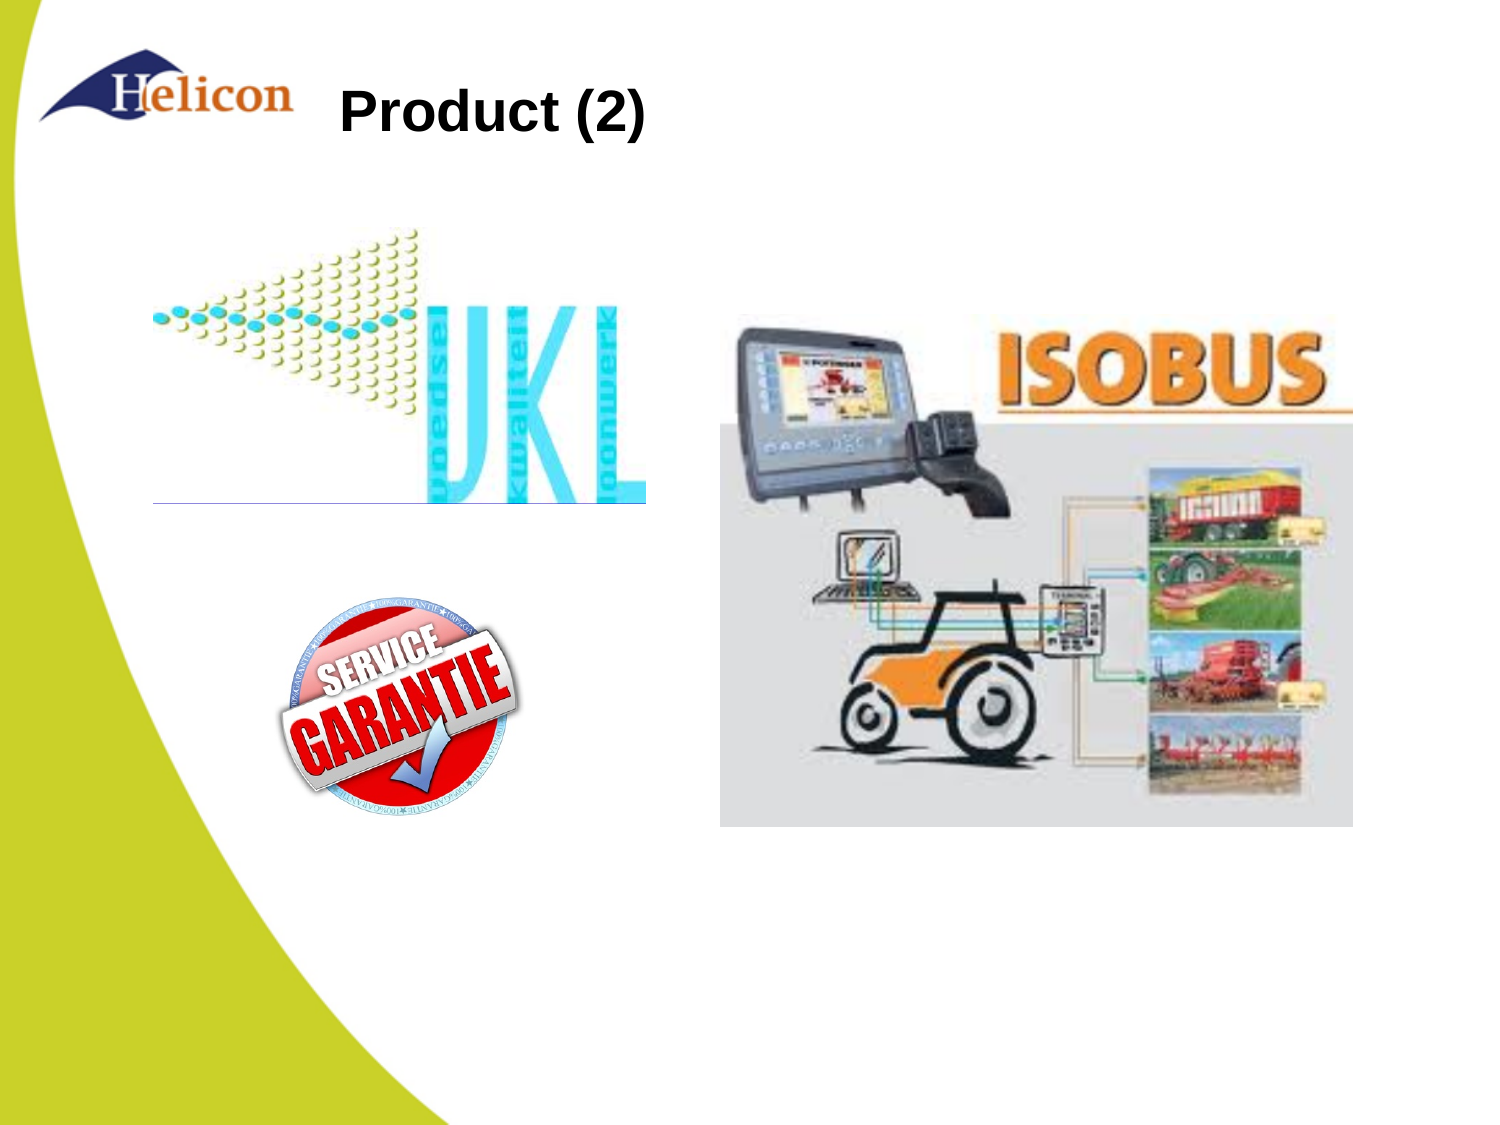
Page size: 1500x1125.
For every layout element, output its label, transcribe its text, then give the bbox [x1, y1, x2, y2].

picture [0, 0, 1500, 1125]
title Product (2) [324, 54, 1415, 161]
